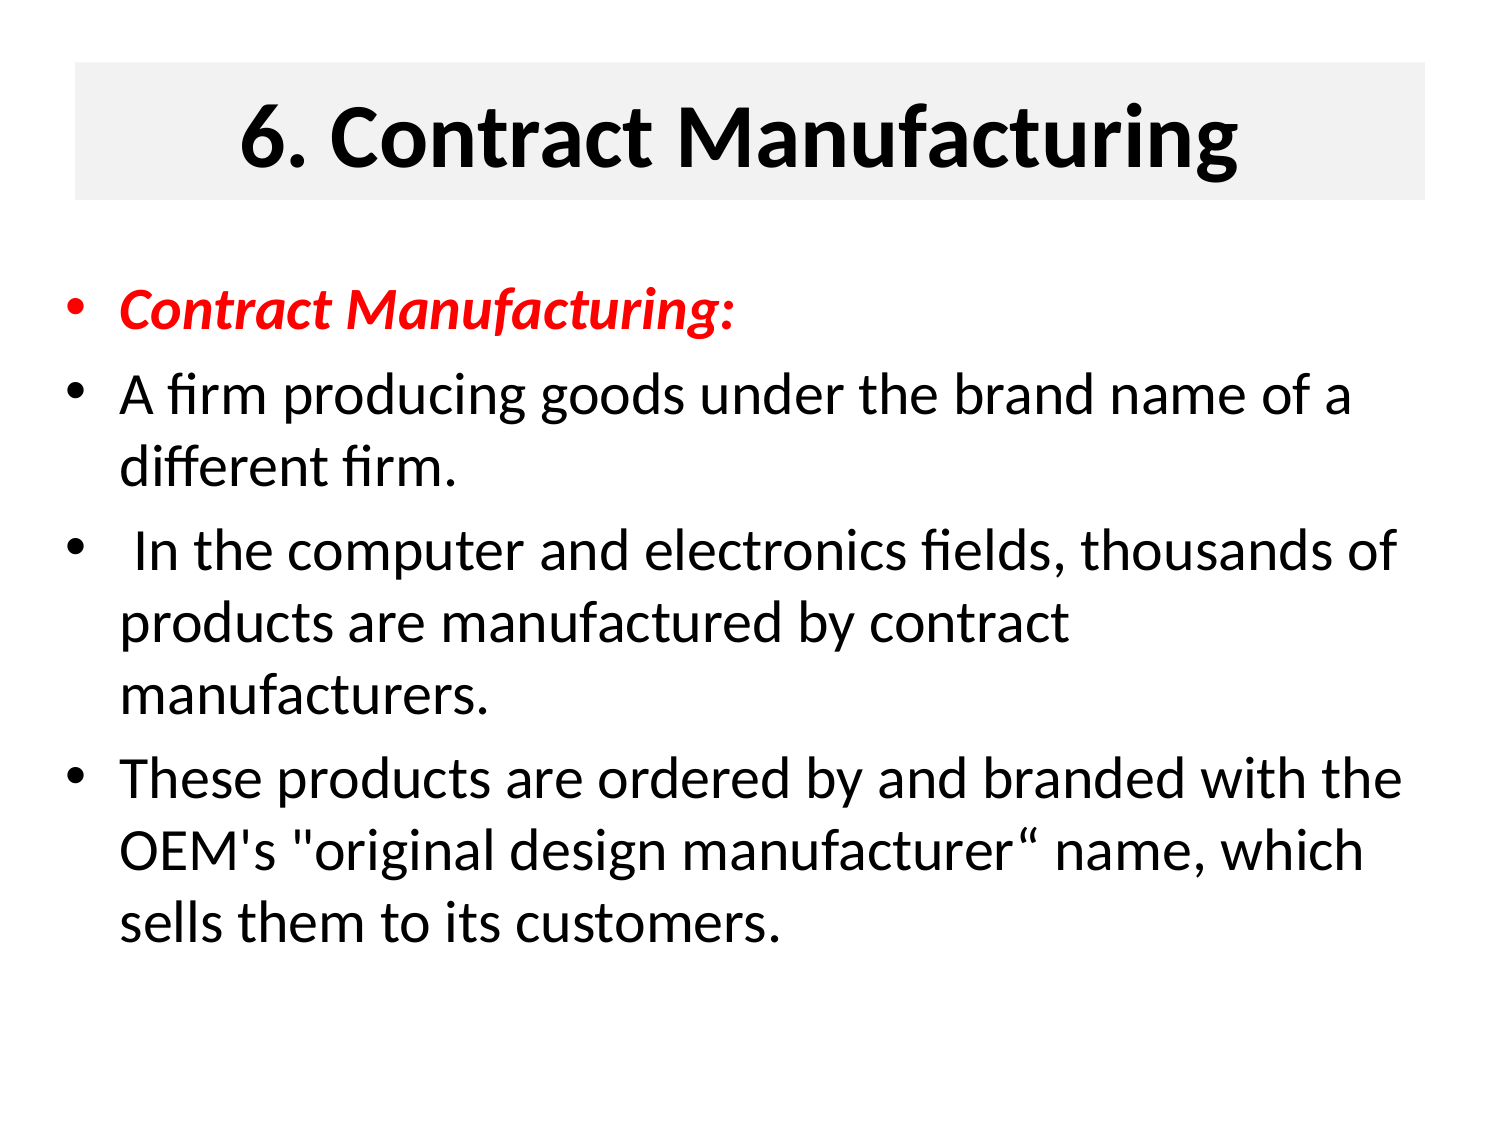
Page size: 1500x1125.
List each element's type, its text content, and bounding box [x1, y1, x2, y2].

title 6. Contract Manufacturing [75, 62, 1425, 200]
list Contract Manufacturing: A firm producing goods under the brand name of a different firm. In the computer and electronics fields, thousands of products are manufactured by contract manufacturers. These products are ordered by and branded with the OEM's "original design manufacturer“ name, which sells them to its customers. [50, 262, 1438, 1038]
